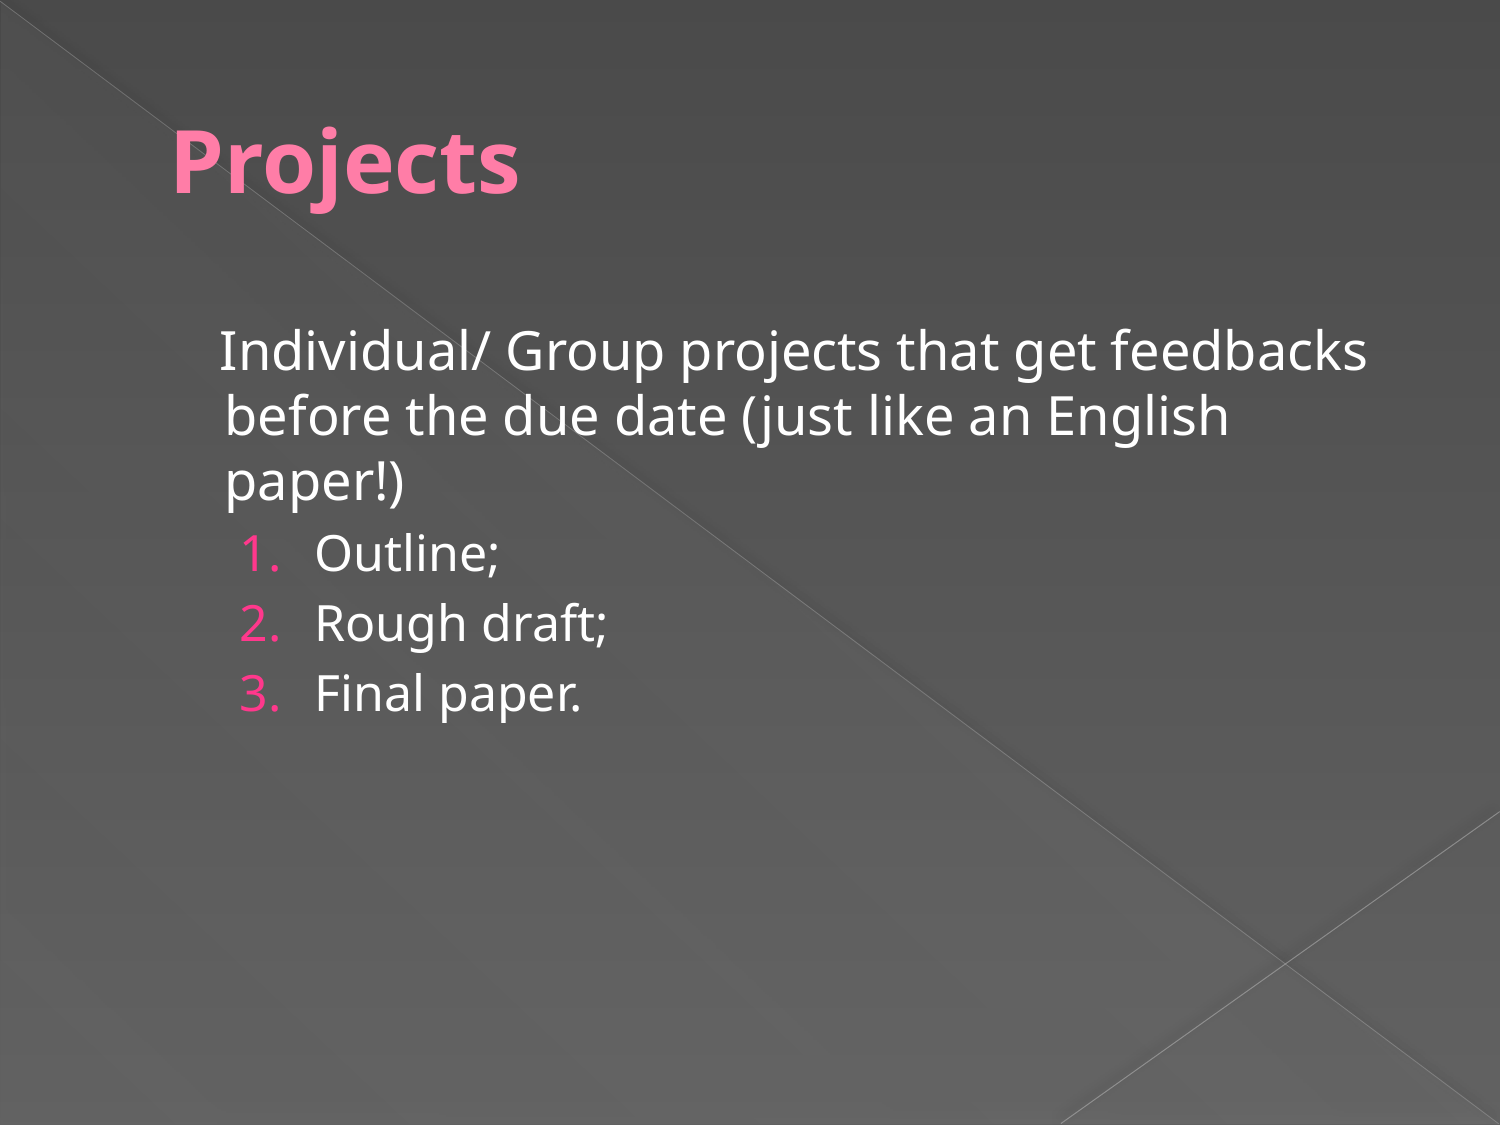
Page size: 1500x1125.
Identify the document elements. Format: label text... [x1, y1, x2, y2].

title Projects [75, 43, 1425, 274]
list Individual/ Group projects that get feedbacks before the due date (just like an English paper!) Outline; Rough draft; Final paper. [75, 308, 1425, 1059]
